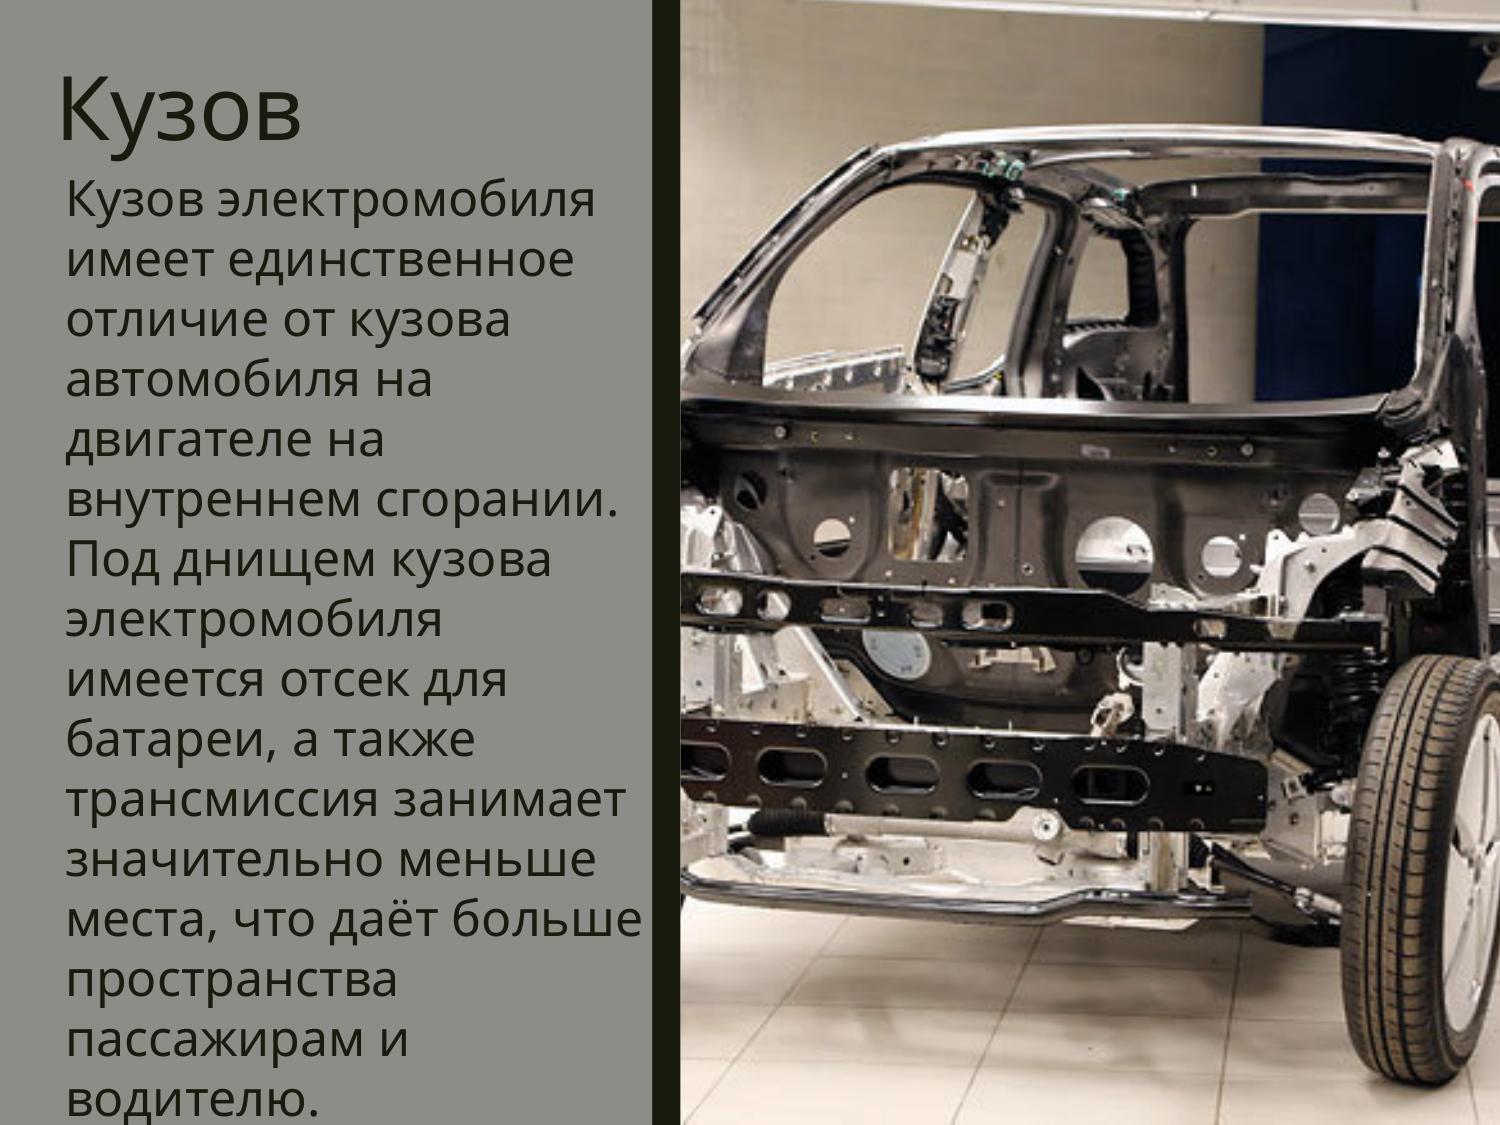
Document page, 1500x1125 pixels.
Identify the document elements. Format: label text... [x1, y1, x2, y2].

title Кузов [40, 61, 515, 167]
picture [680, 0, 1500, 1125]
list Кузов электромобиля имеет единственное отличие от кузова автомобиля на двигателе на внутреннем сгорании. Под днищем кузова электромобиля имеется отсек для батареи, а также трансмиссия занимает значительно меньше места, что даёт больше пространства пассажирам и водителю. [50, 159, 664, 905]
